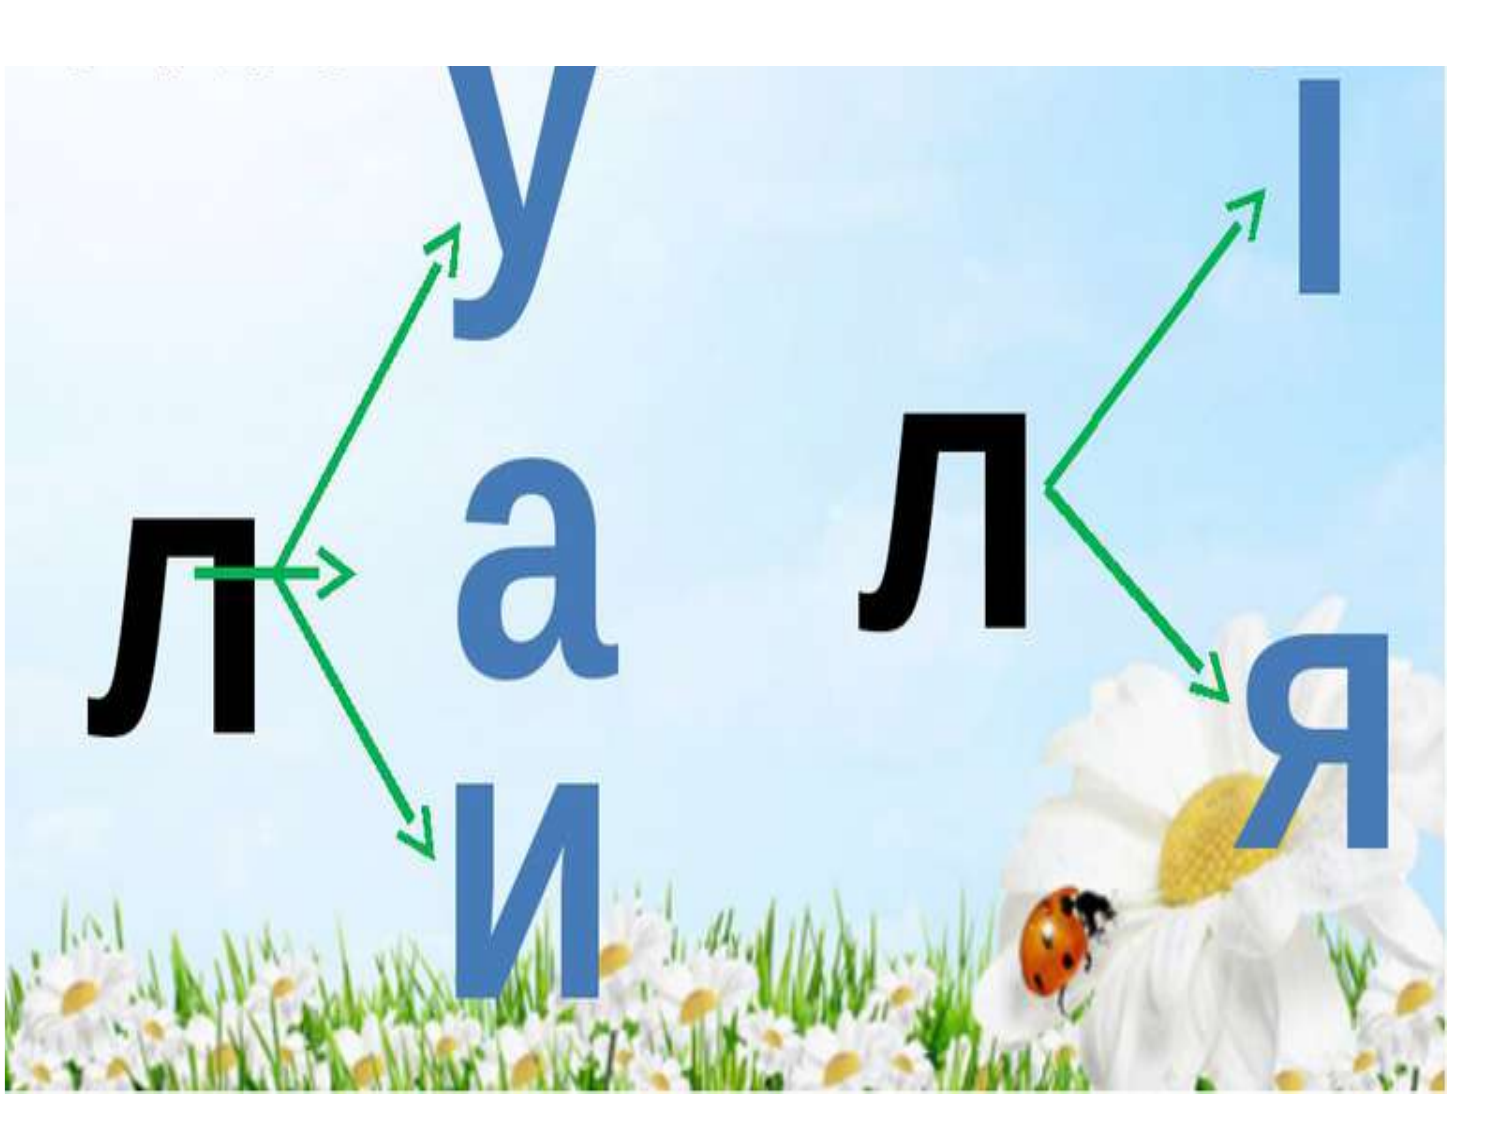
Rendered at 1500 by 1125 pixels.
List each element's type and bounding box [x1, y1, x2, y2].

picture [4, 66, 1448, 1095]
